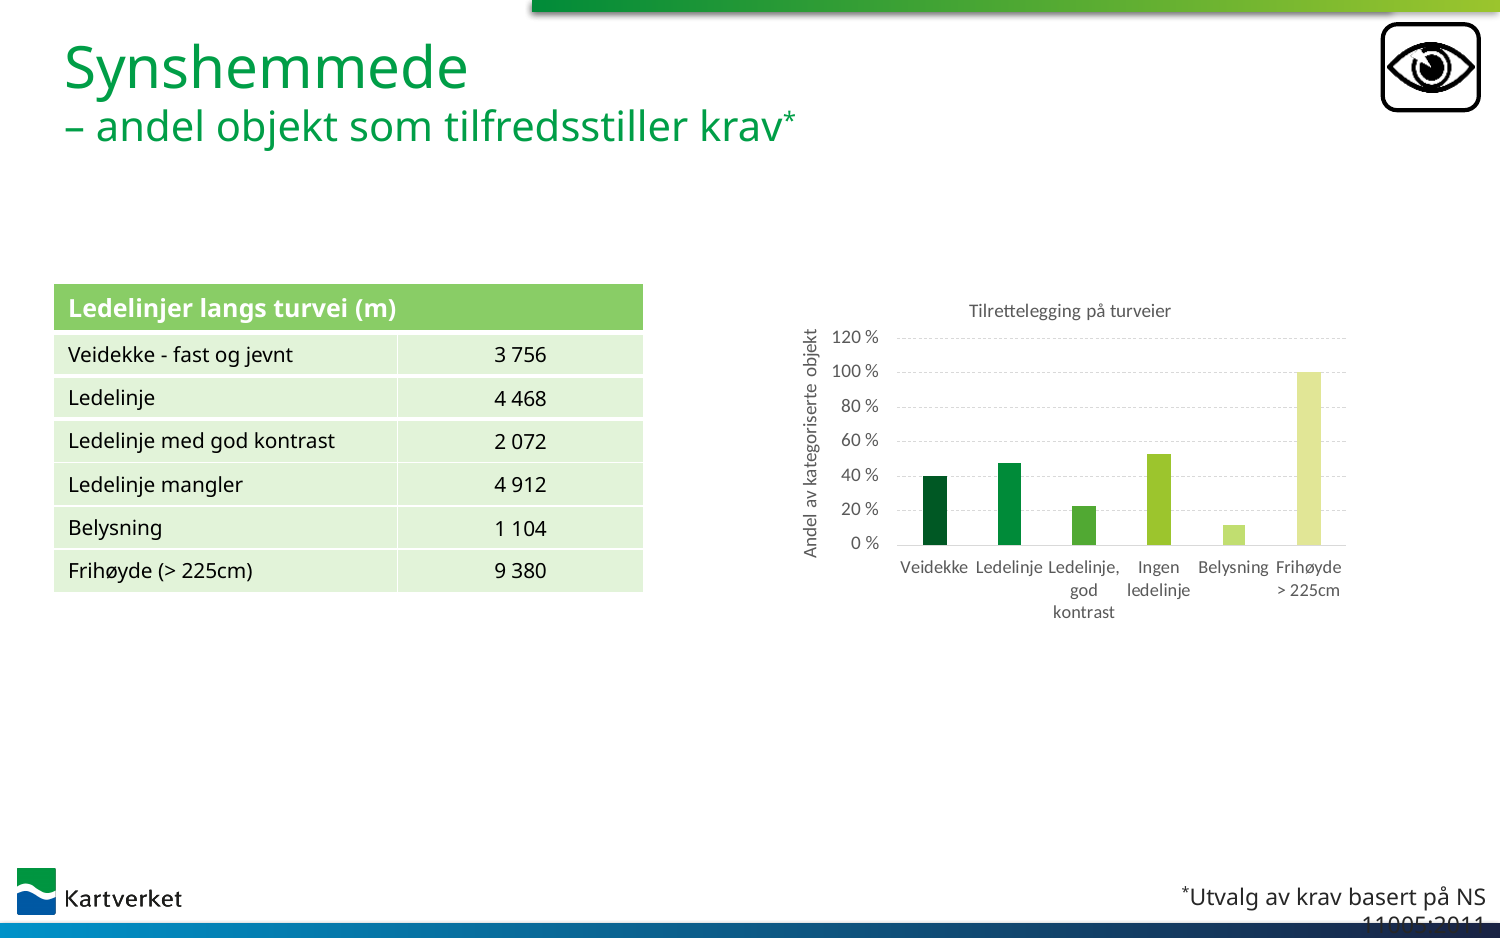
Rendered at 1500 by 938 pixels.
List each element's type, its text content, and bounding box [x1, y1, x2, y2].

table_cell 2 072 [398, 421, 643, 462]
text_box *Utvalg av krav basert på NS 11005:2011 [1068, 873, 1500, 938]
text_box Synshemmede – andel objekt som tilfredsstiller krav* [49, 24, 1431, 158]
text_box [1382, 24, 1480, 111]
table_cell Ledelinje med god kontrast [54, 421, 397, 462]
table_cell 1 104 [398, 507, 643, 548]
table_cell 4 468 [398, 378, 643, 417]
table_cell Ledelinje mangler [54, 463, 397, 505]
table_cell Ledelinje [54, 378, 397, 417]
table_cell Veidekke - fast og jevnt [54, 335, 397, 374]
table_cell 4 912 [398, 463, 643, 505]
table_cell 3 756 [398, 335, 643, 374]
table_cell Frihøyde (> 225cm) [54, 550, 397, 592]
picture [791, 291, 1349, 630]
table_cell Belysning [54, 507, 397, 548]
table_header Ledelinjer langs turvei (m) [54, 284, 643, 330]
table_cell 9 380 [398, 550, 643, 592]
